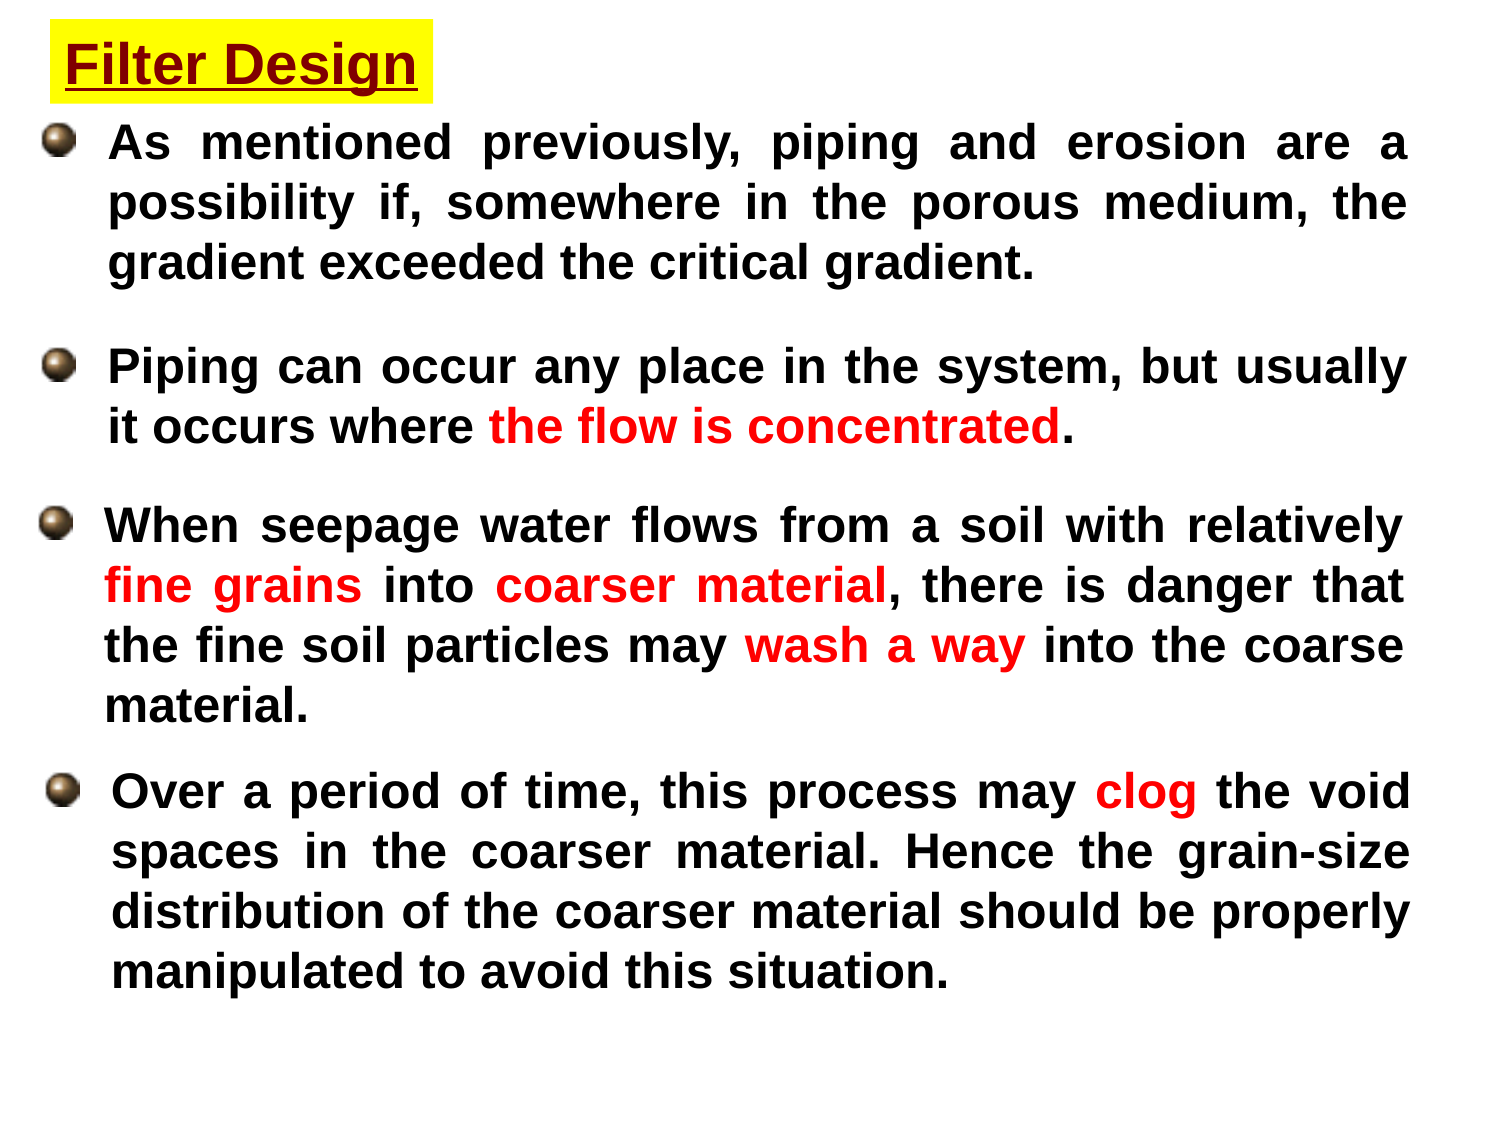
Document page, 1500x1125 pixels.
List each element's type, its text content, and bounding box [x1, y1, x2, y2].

text_box Filter Design [50, 19, 434, 101]
picture [44, 771, 80, 807]
text_box Piping can occur any place in the system, but usually it occurs where the flow is concentrated. [25, 326, 1424, 461]
text_box As mentioned previously, piping and erosion are a possibility if, somewhere in the porous medium, the gradient exceeded the critical gradient. [25, 101, 1424, 297]
picture [40, 121, 76, 157]
text_box Over a period of time, this process may clog the void spaces in the coarser material. Hence the grain-size distribution of the coarser material should be properly manipulated to avoid this situation. [29, 751, 1427, 1007]
picture [37, 504, 73, 540]
text_box When seepage water flows from a soil with relatively fine grains into coarser material, there is danger that the fine soil particles may wash a way into the coarse material. [22, 484, 1420, 740]
picture [40, 346, 76, 382]
